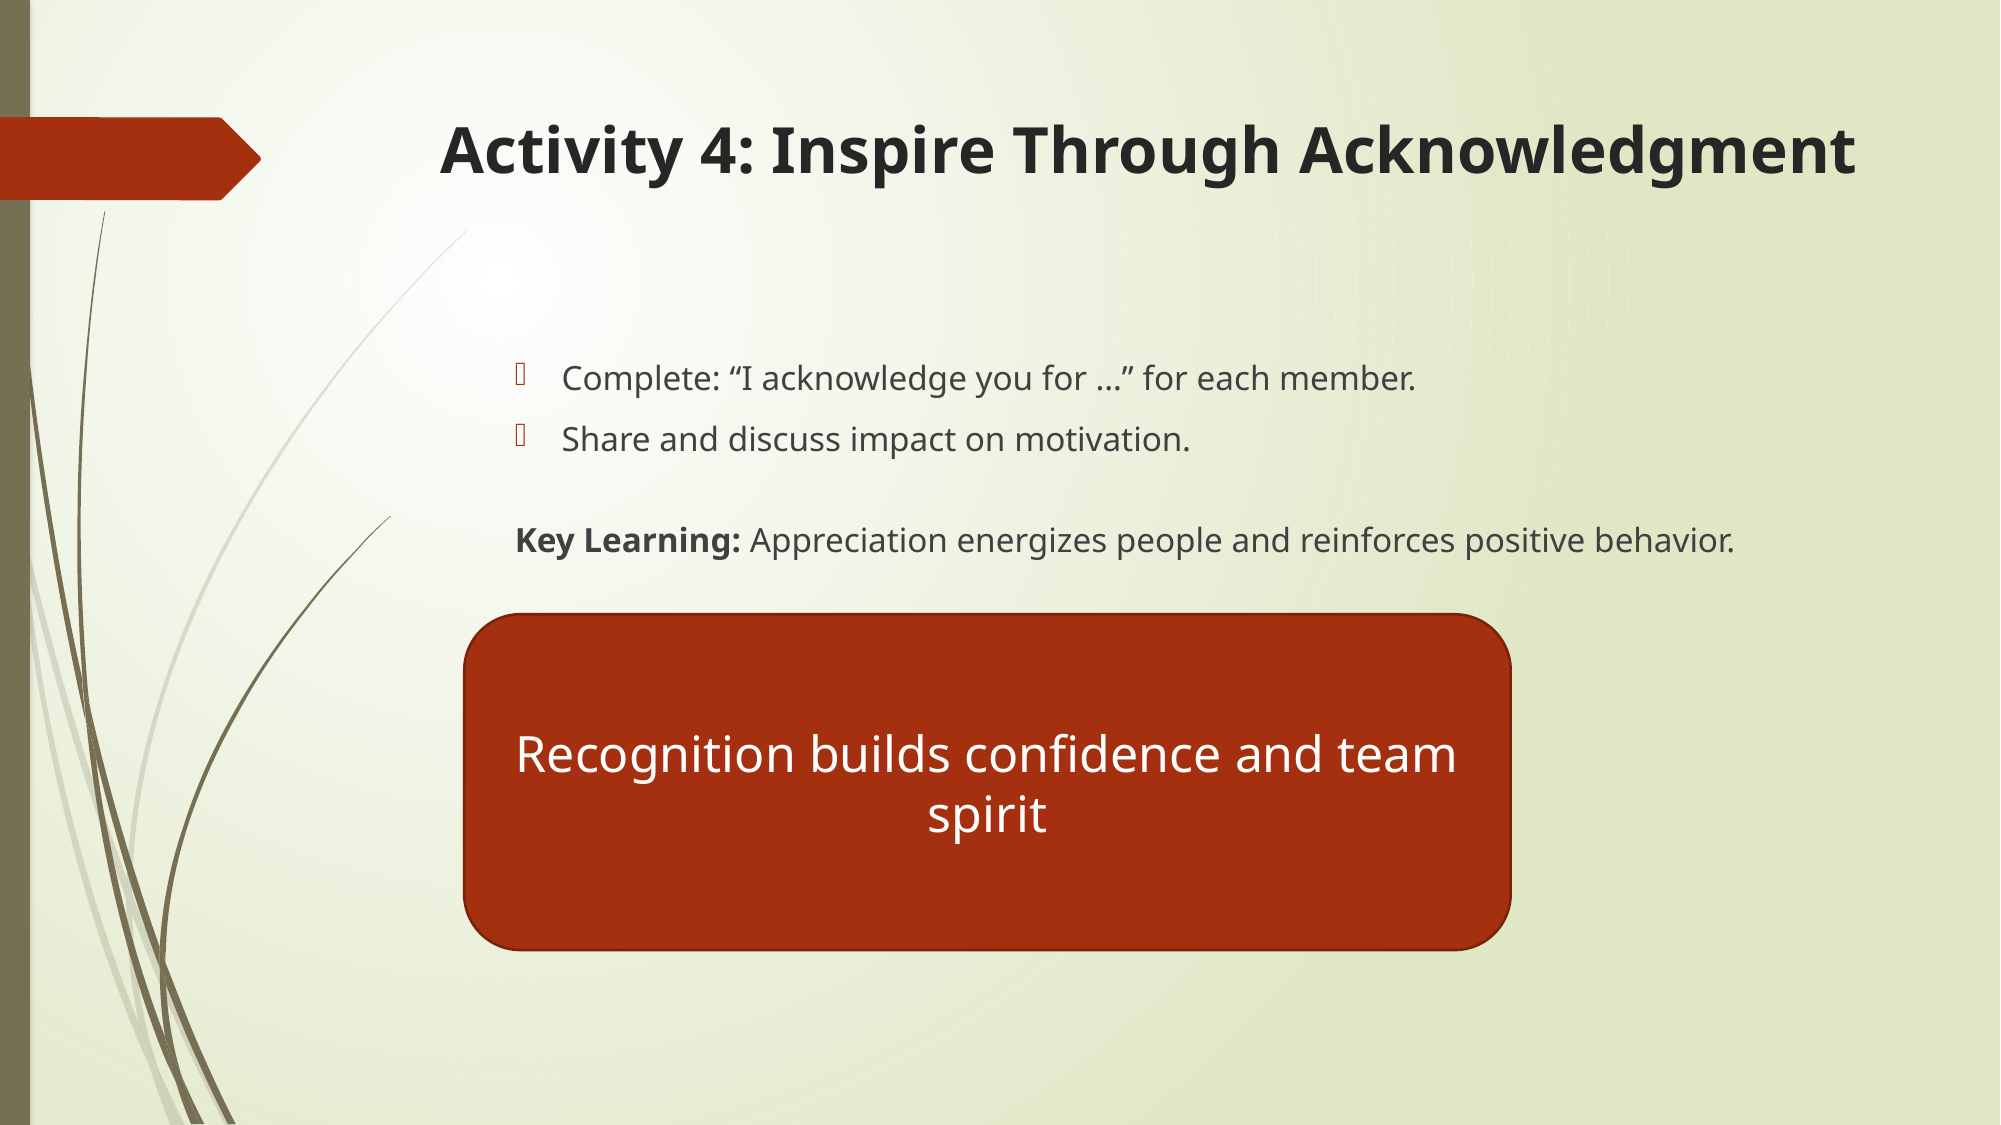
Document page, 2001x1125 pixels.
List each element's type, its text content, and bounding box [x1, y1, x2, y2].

list Complete: “I acknowledge you for …” for each member. Share and discuss impact on motivation. Key Learning: Appreciation energizes people and reinforces positive behavior. [424, 350, 1888, 970]
text_box Recognition builds confidence and team spirit [462, 612, 1512, 952]
title Activity 4: Inspire Through Acknowledgment [425, 102, 1888, 313]
